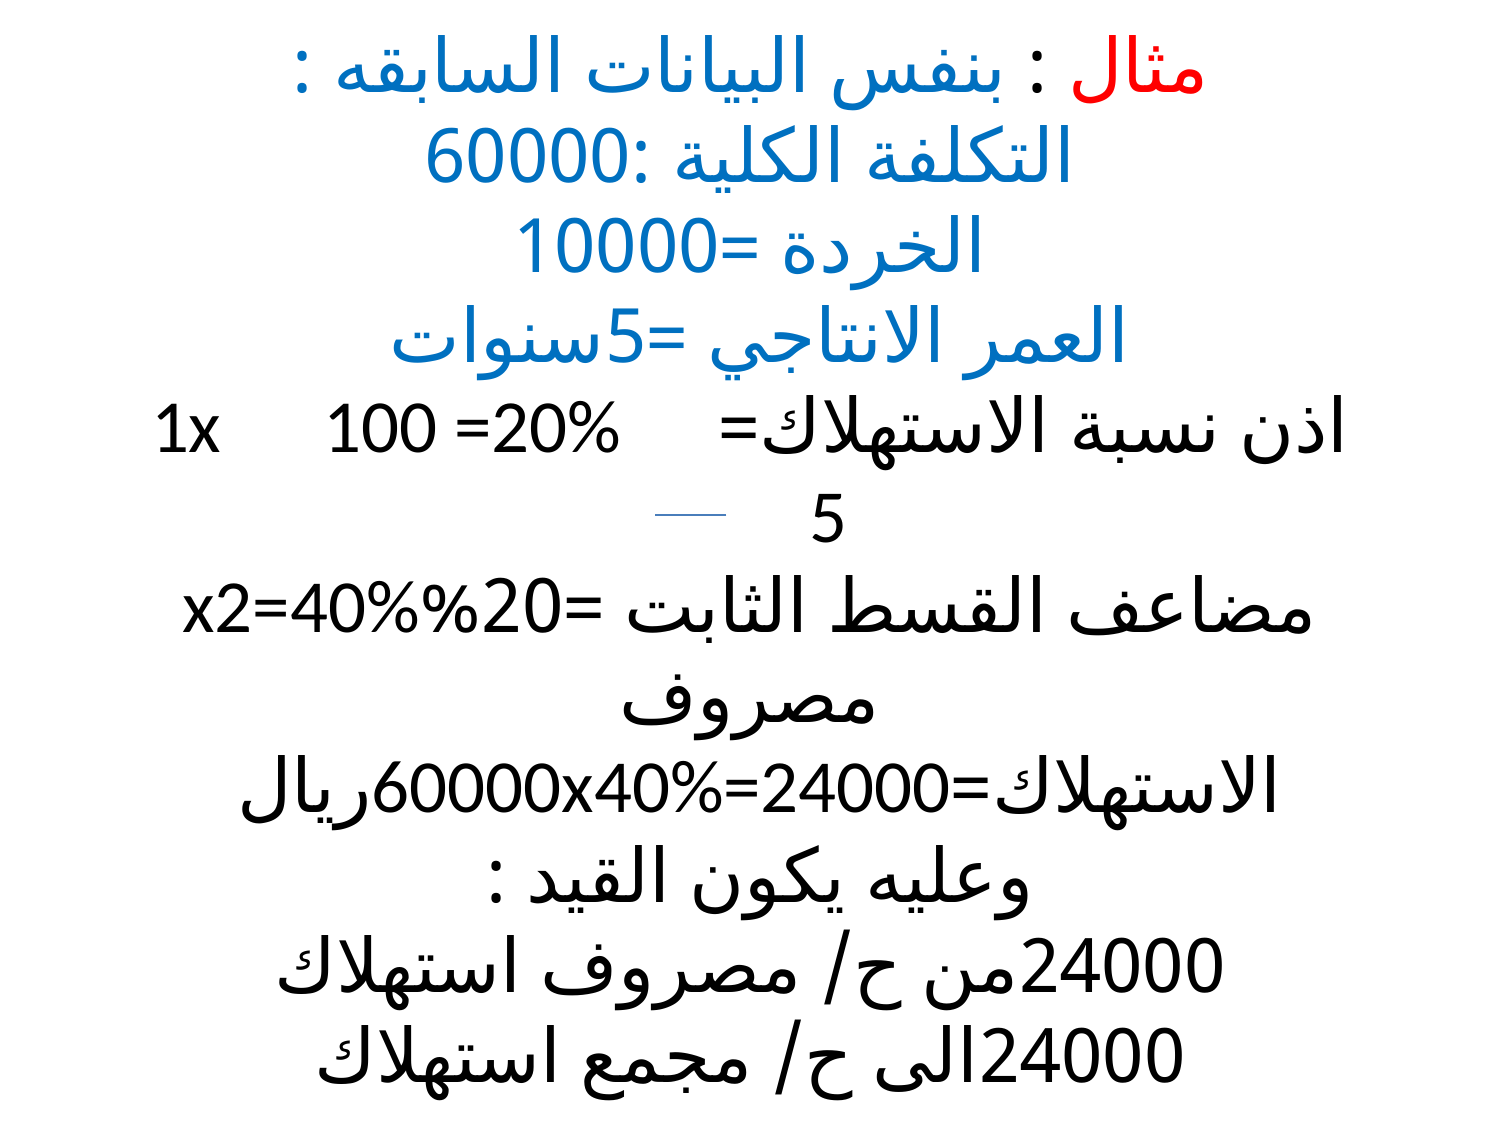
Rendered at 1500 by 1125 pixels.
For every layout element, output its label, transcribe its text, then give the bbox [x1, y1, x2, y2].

title مثال : بنفس البيانات السابقه : التكلفة الكلية :60000 الخردة =10000 العمر الانتاجي =5سنوات اذن نسبة الاستهلاك= 1x 100 =20% 5 مضاعف القسط الثابت =20%x2=40% مصروف الاستهلاك=60000x40%=24000ريال وعليه يكون القيد : 24000من ح/ مصروف استهلاك 24000الى ح/ مجمع استهلاك [75, 45, 1425, 1071]
